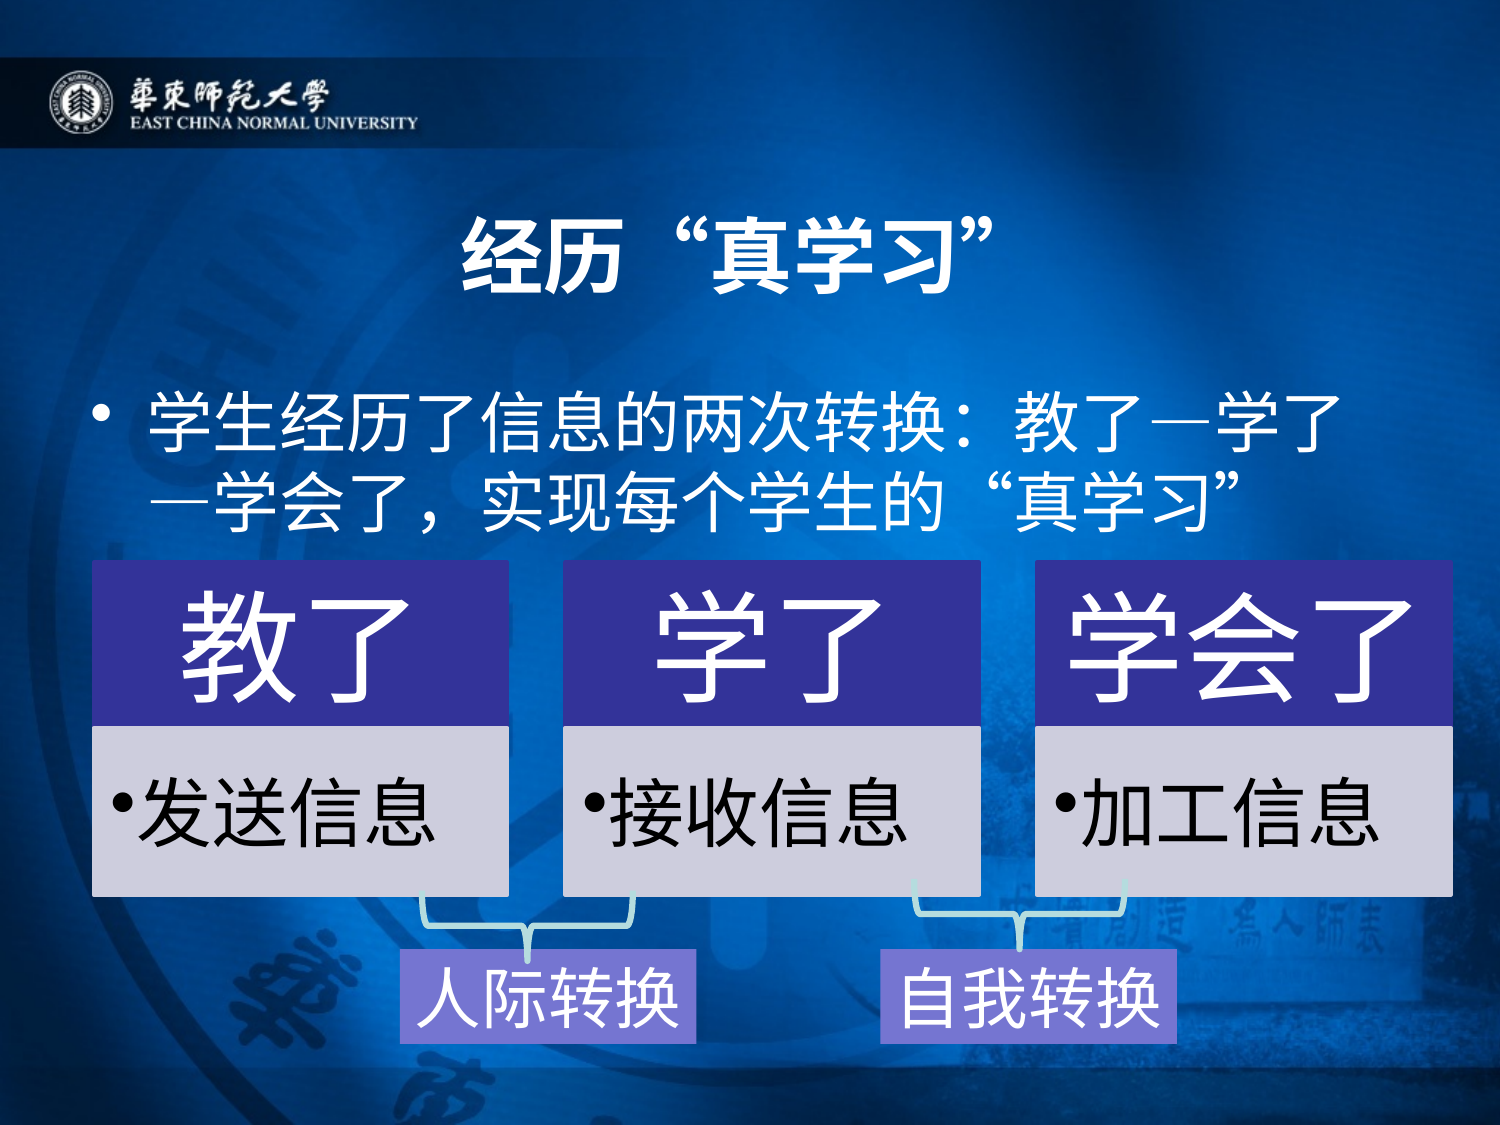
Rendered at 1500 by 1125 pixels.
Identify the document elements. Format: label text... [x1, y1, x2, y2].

text_box [914, 903, 1125, 951]
picture [0, 0, 1500, 1125]
text_box 自我转换 [880, 949, 1177, 1044]
title 经历“真学习” [76, 160, 1428, 349]
text_box 人际转换 [399, 949, 697, 1044]
text_box [421, 903, 634, 962]
list 学生经历了信息的两次转换：教了—学了—学会了，实现每个学生的“真学习” [74, 373, 1426, 1006]
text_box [93, 562, 1451, 896]
